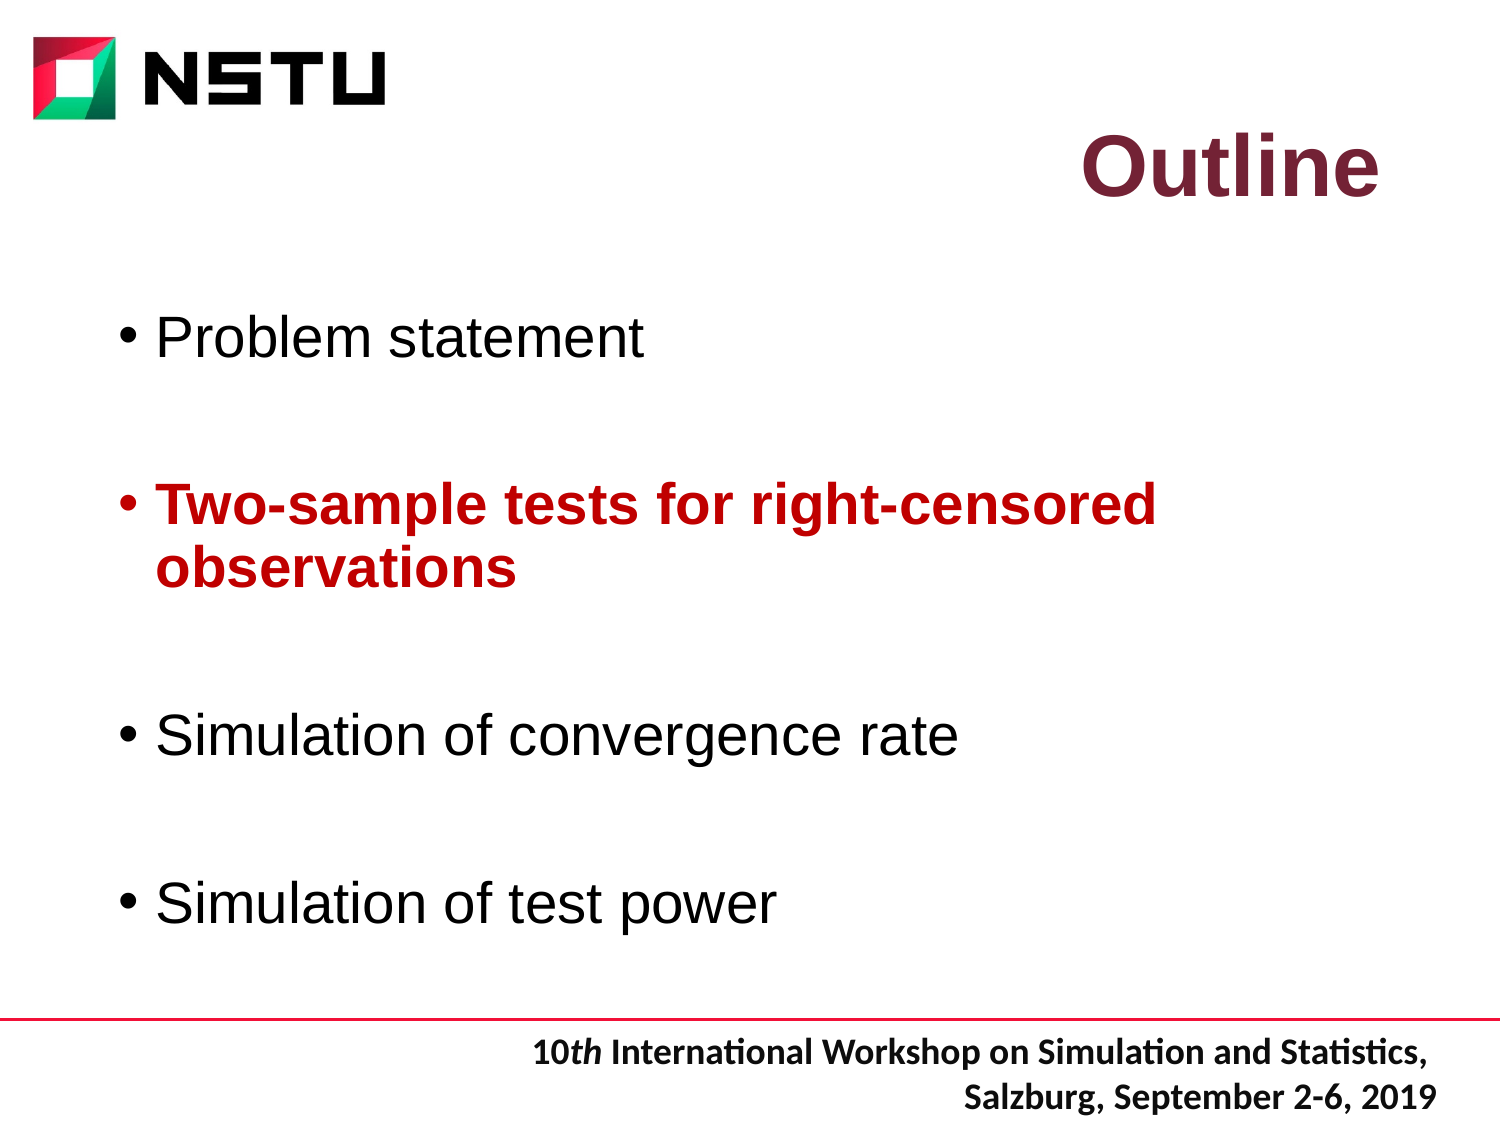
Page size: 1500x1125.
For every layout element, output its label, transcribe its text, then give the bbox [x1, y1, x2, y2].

picture [33, 0, 385, 157]
title Outline [103, 59, 1397, 278]
list Problem statement Two-sample tests for right-censored observations Simulation of convergence rate Simulation of test power [103, 299, 1397, 1014]
text_box 10th International Workshop on Simulation and Statistics, Salzburg, September 2-6, 2019 [71, 1020, 1453, 1125]
